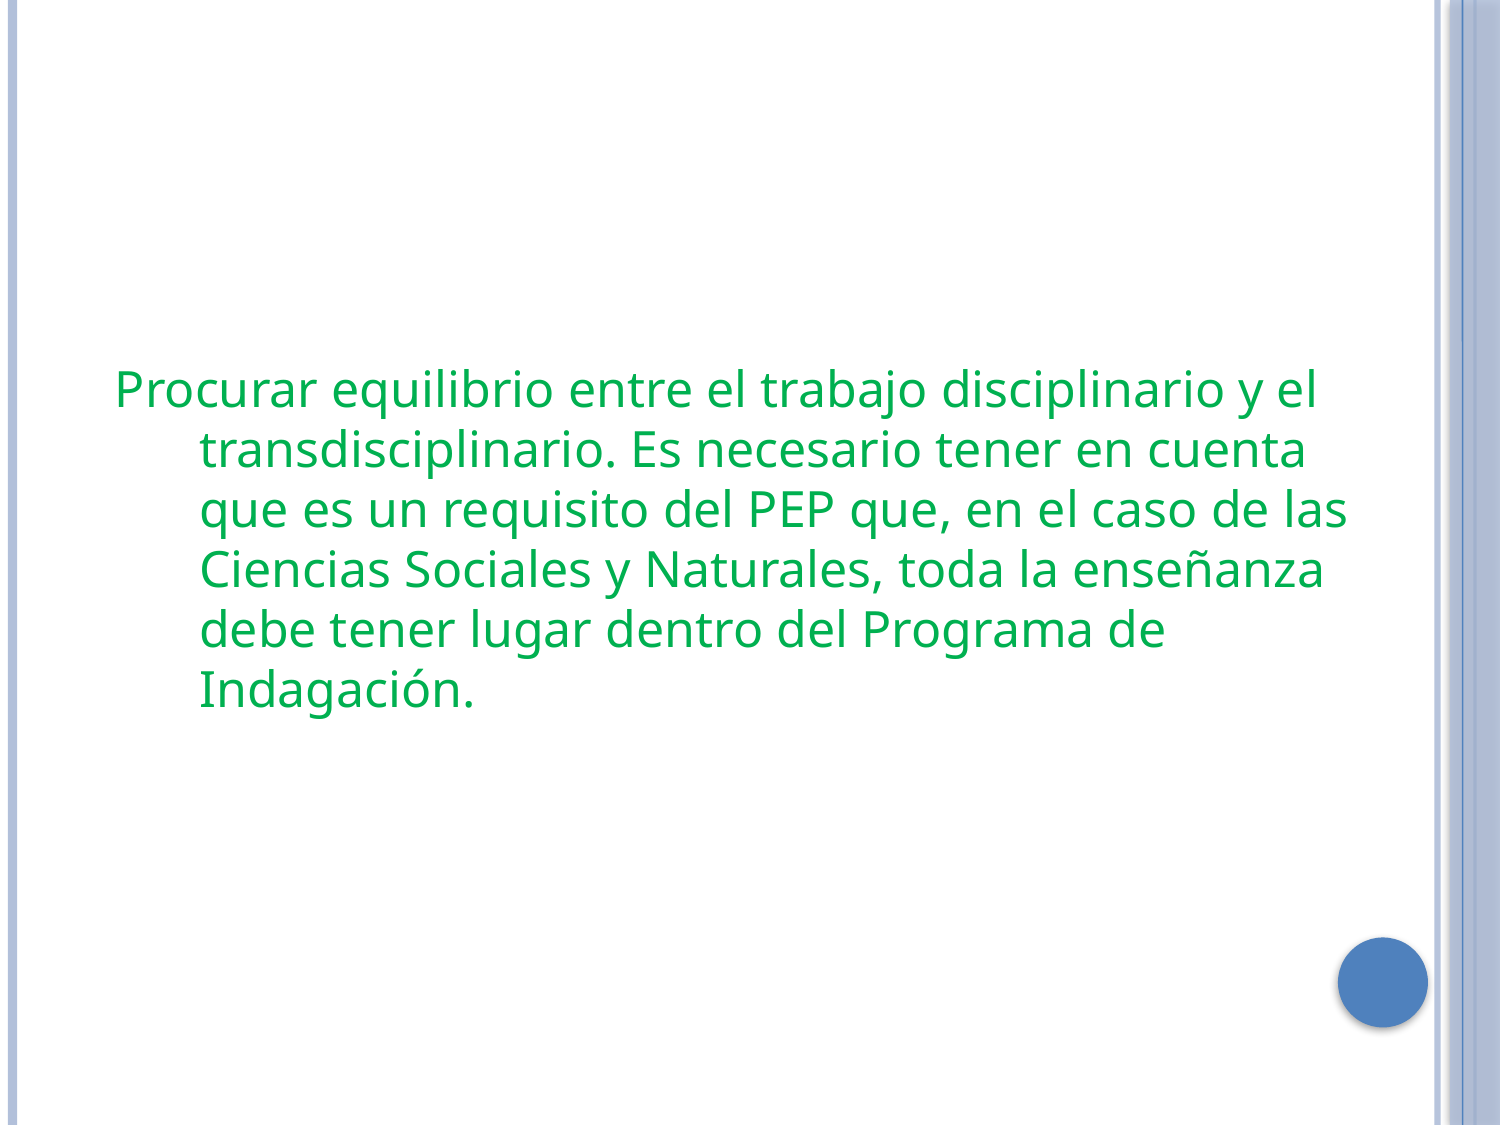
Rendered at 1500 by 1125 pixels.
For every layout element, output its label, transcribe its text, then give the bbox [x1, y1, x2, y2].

list Procurar equilibrio entre el trabajo disciplinario y el transdisciplinario. Es necesario tener en cuenta que es un requisito del PEP que, en el caso de las Ciencias Sociales y Naturales, toda la enseñanza debe tener lugar dentro del Programa de Indagación. [99, 350, 1413, 1038]
